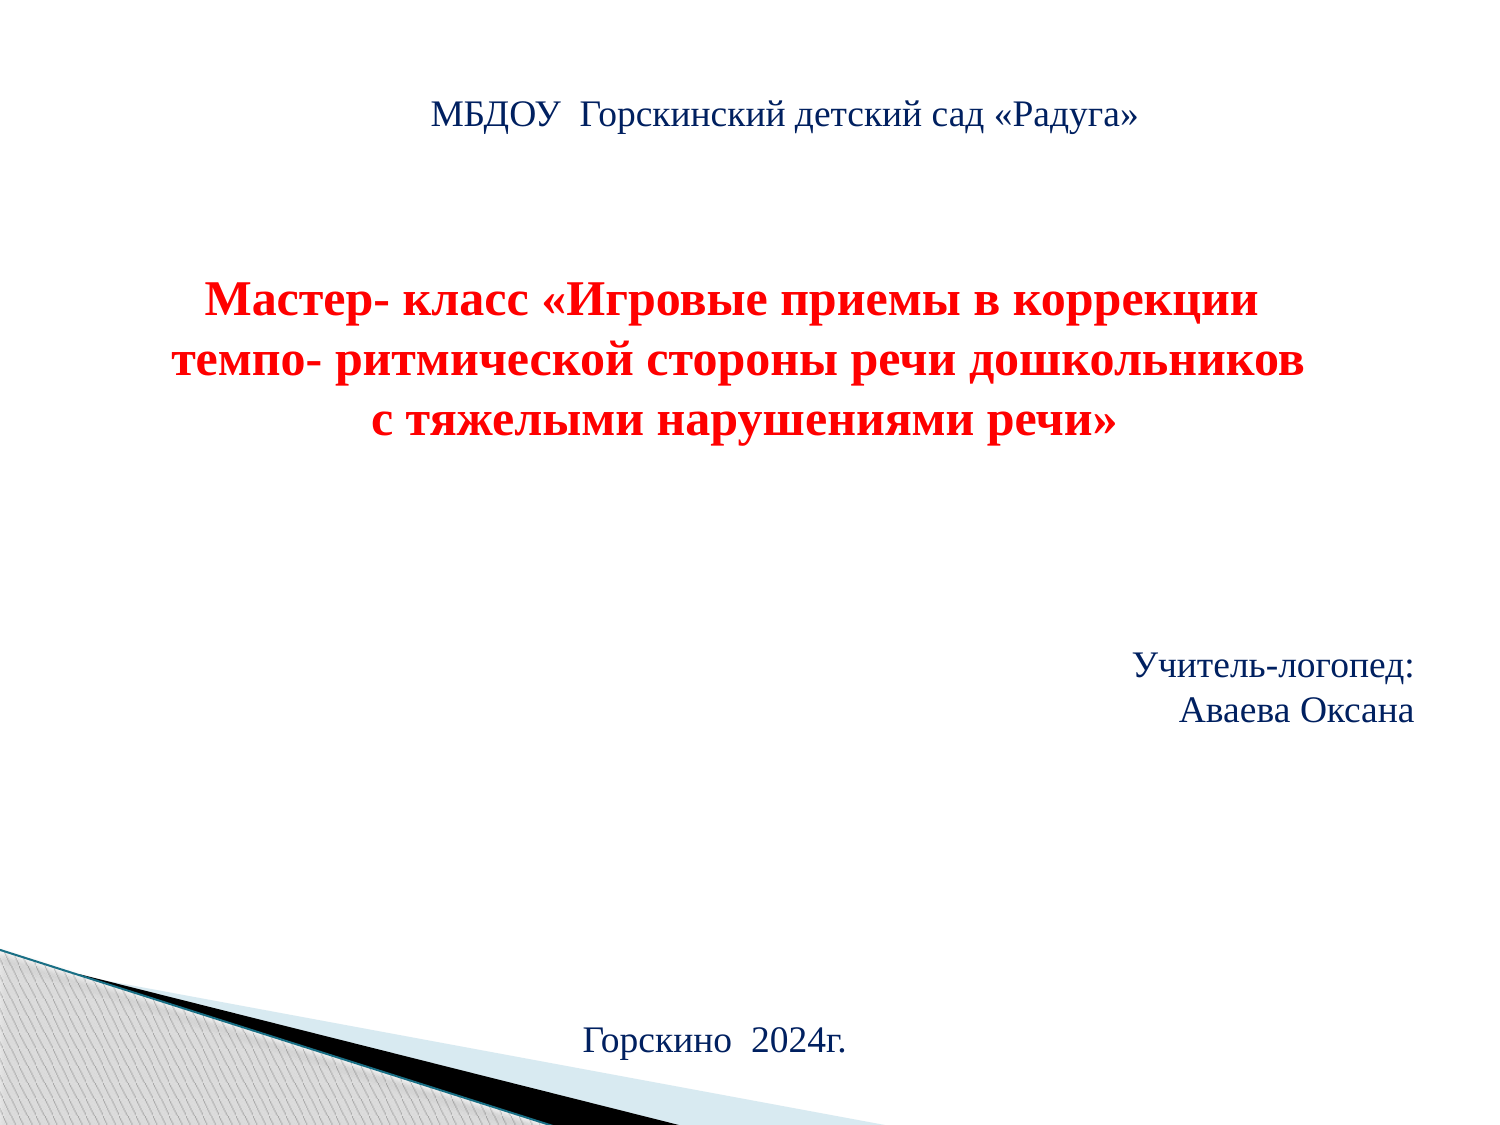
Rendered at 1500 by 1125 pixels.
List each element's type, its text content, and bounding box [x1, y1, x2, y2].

text_box Мастер- класс «Игровые приемы в коррекции темпо- ритмической стороны речи дошкольников с тяжелыми нарушениями речи» [93, 257, 1383, 453]
text_box МБДОУ Горскинский детский сад «Радуга» [398, 81, 1172, 142]
text_box Горскино 2024г. [550, 1007, 879, 1068]
text_box Учитель-логопед: Аваева Оксана [996, 632, 1430, 738]
